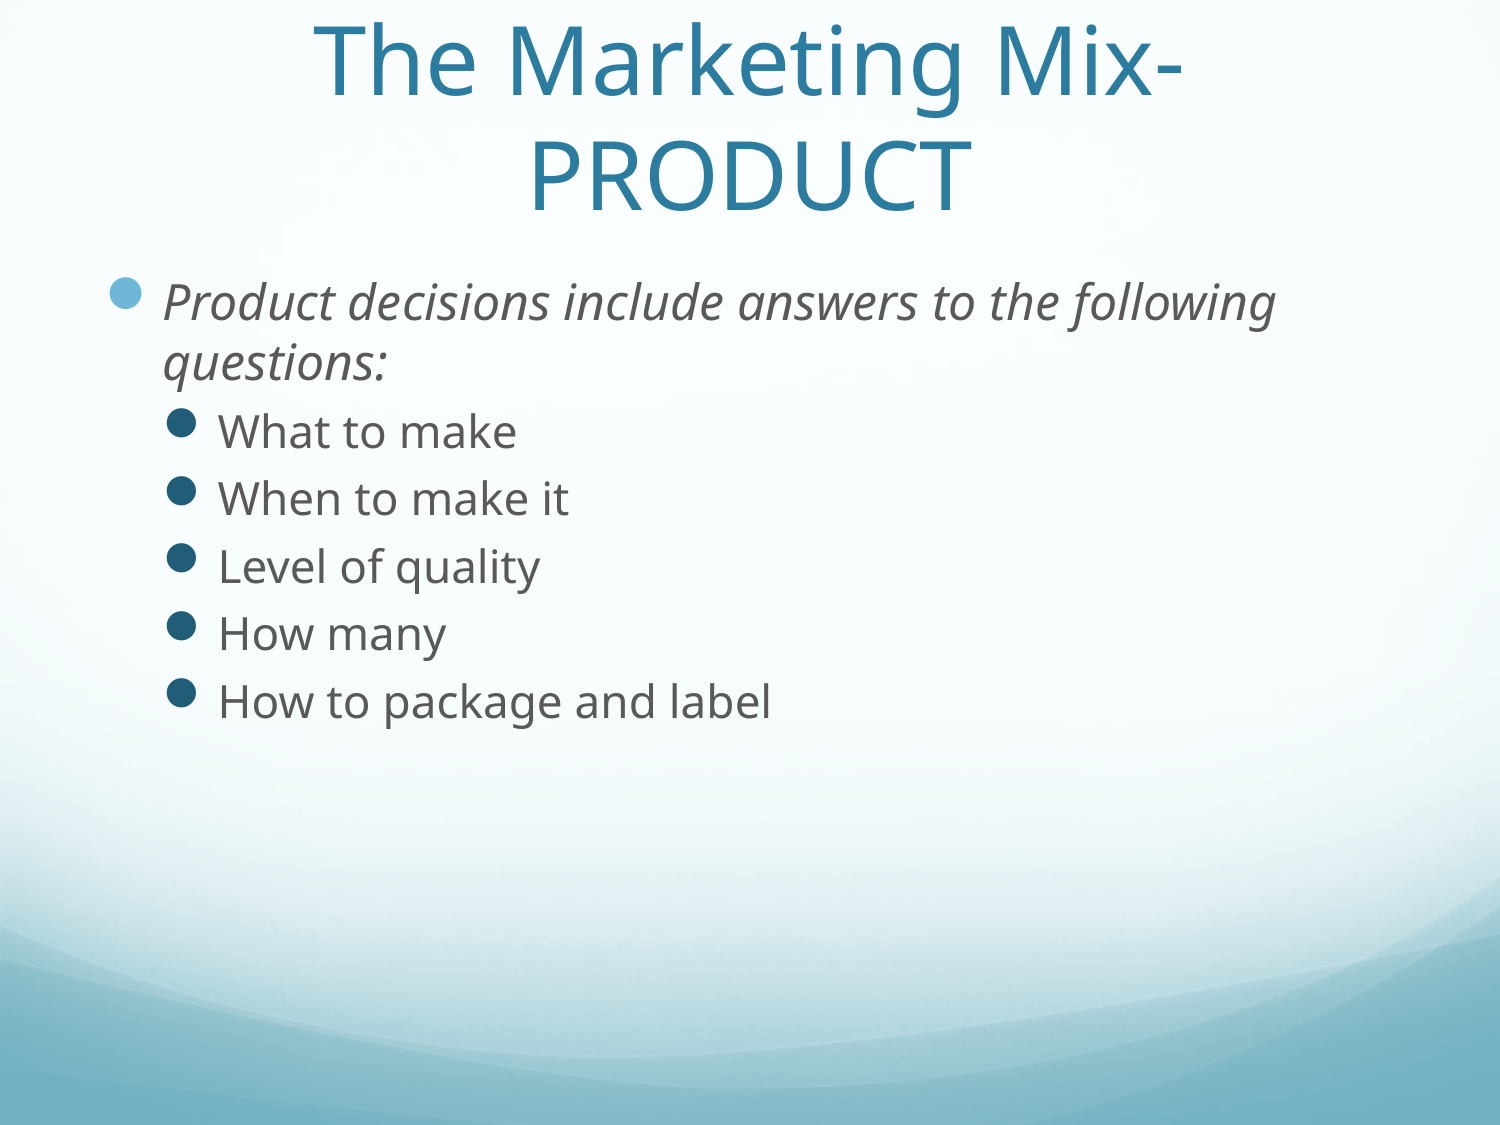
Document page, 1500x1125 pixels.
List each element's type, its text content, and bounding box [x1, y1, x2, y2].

title The Marketing Mix- PRODUCT [90, 17, 1410, 237]
list Product decisions include answers to the following questions: What to make When to make it Level of quality How many How to package and label [90, 262, 1410, 975]
